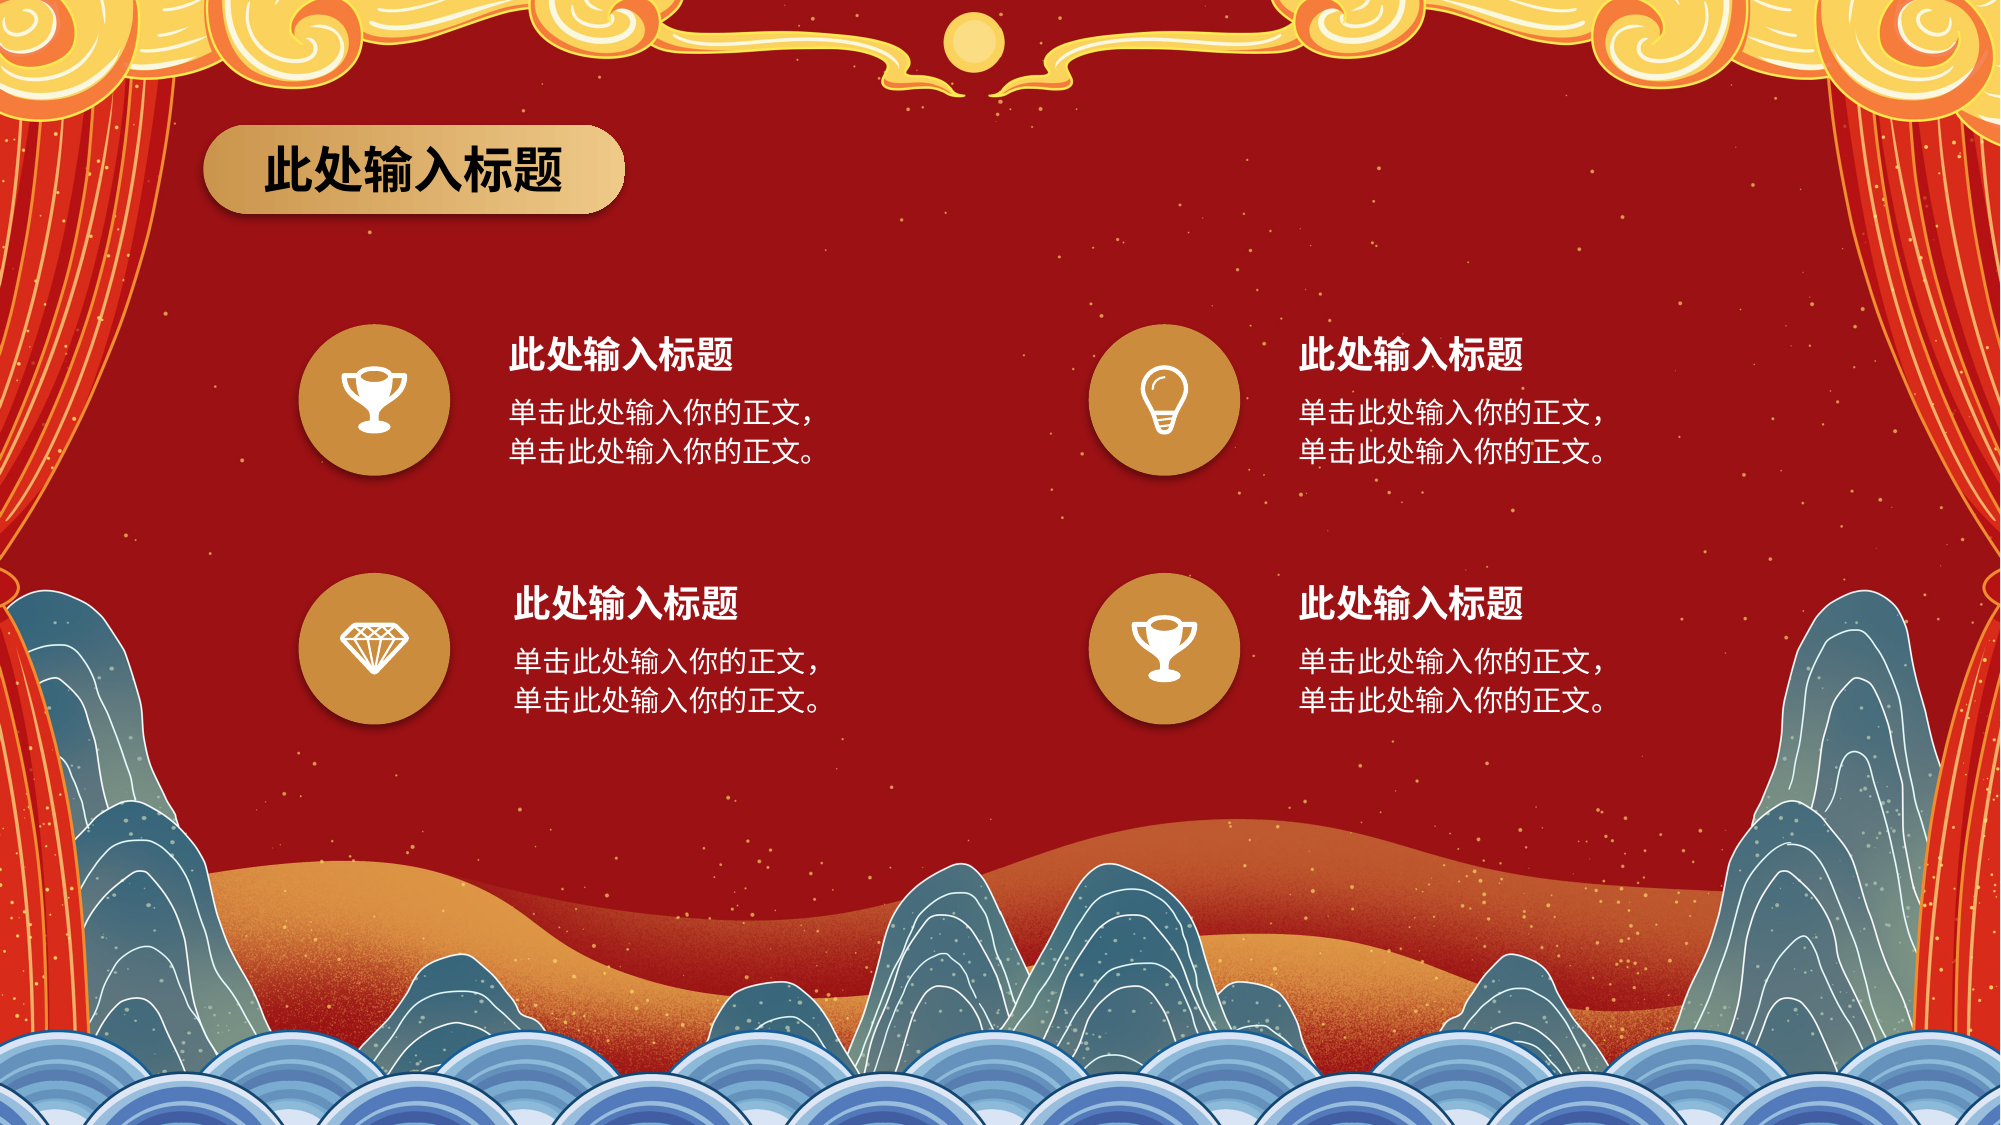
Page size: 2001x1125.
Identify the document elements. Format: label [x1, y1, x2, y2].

text_box [1088, 323, 1651, 516]
text_box [298, 572, 866, 726]
text_box [1088, 572, 1651, 765]
text_box [203, 124, 626, 214]
picture [0, 0, 2001, 1125]
text_box [298, 323, 861, 477]
